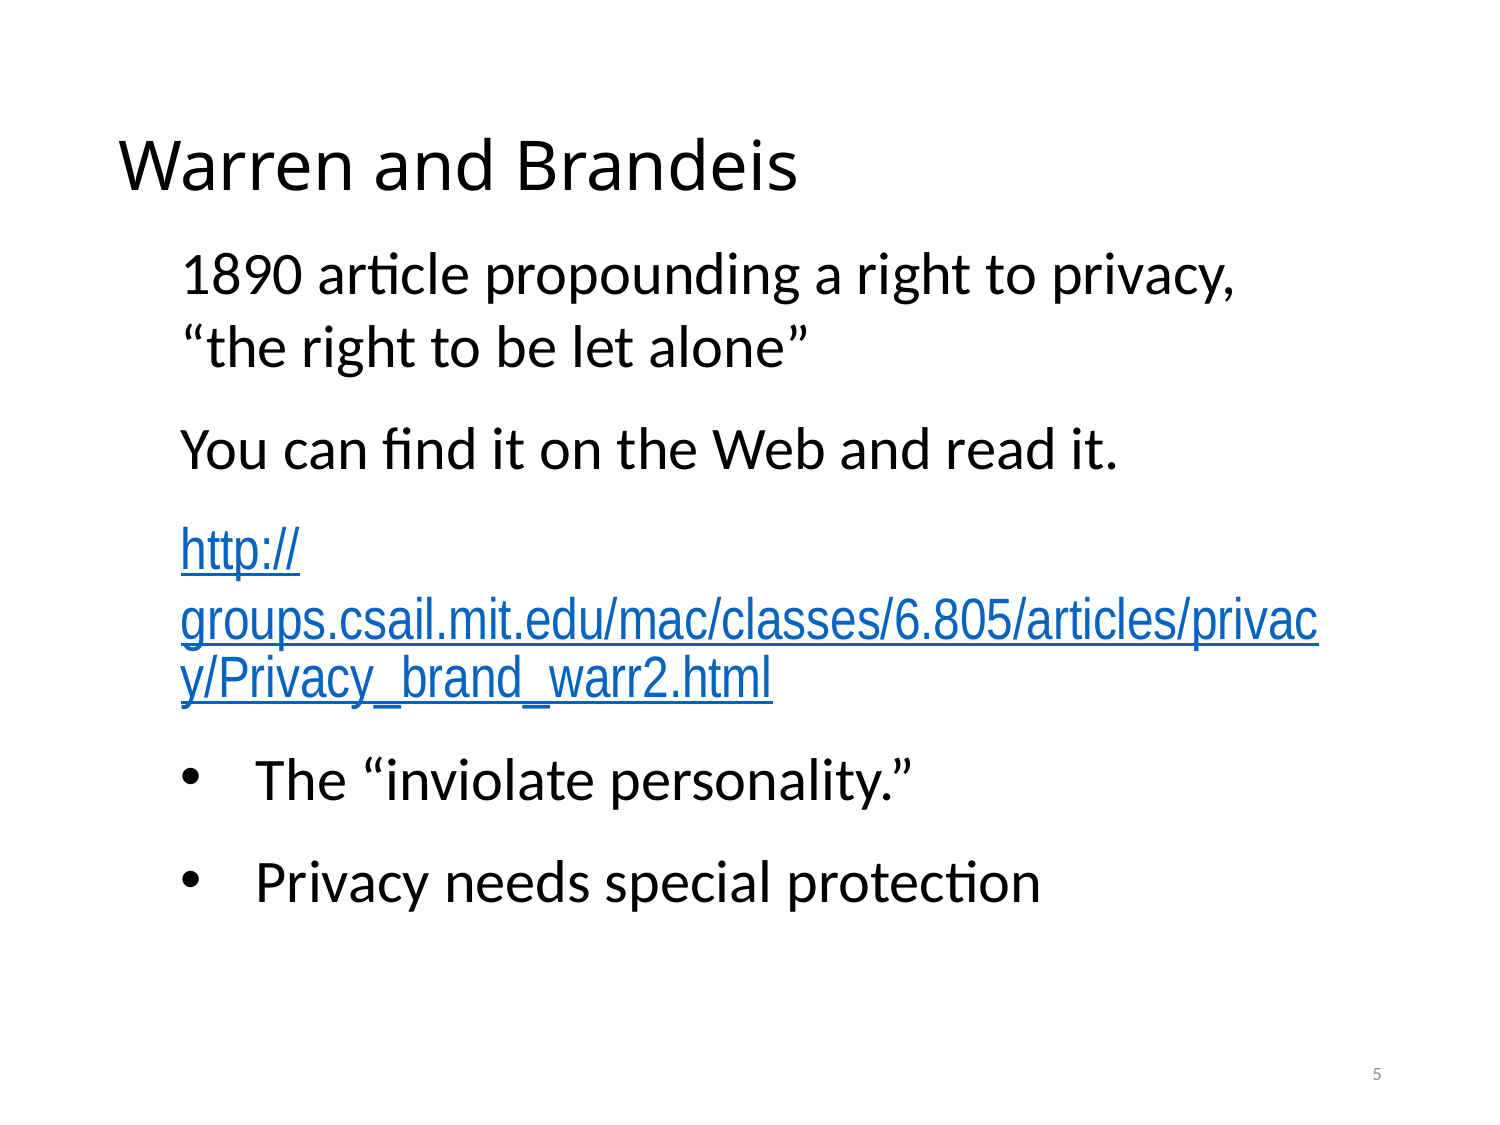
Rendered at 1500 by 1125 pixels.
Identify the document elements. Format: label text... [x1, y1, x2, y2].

title Warren and Brandeis [103, 59, 1397, 278]
slide_number 5 [1059, 1042, 1397, 1103]
text_box 1890 article propounding a right to privacy, “the right to be let alone” You can find it on the Web and read it. http://groups.csail.mit.edu/mac/classes/6.805/articles/privacy/Privacy_brand_warr2.html The “inviolate personality.” Privacy needs special protection [162, 224, 1350, 866]
